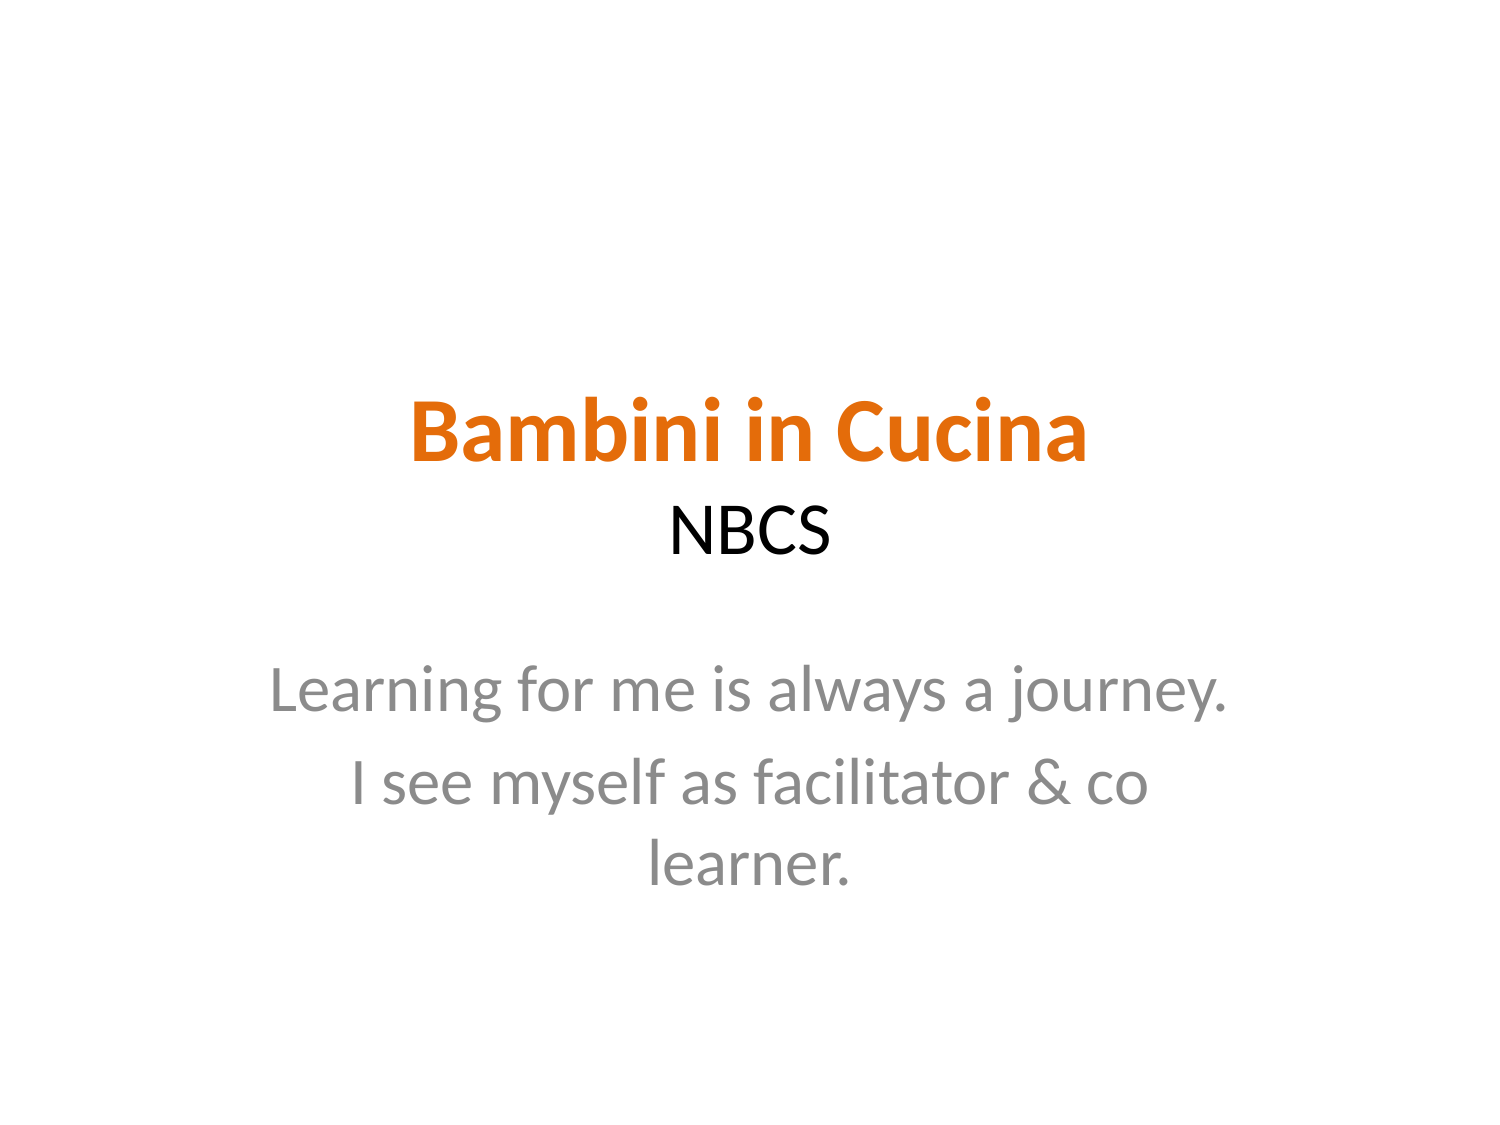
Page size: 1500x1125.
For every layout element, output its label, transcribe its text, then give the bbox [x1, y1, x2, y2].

subtitle Learning for me is always a journey. I see myself as facilitator & co learner. [225, 637, 1275, 925]
title Bambini in Cucina NBCS [112, 349, 1388, 591]
